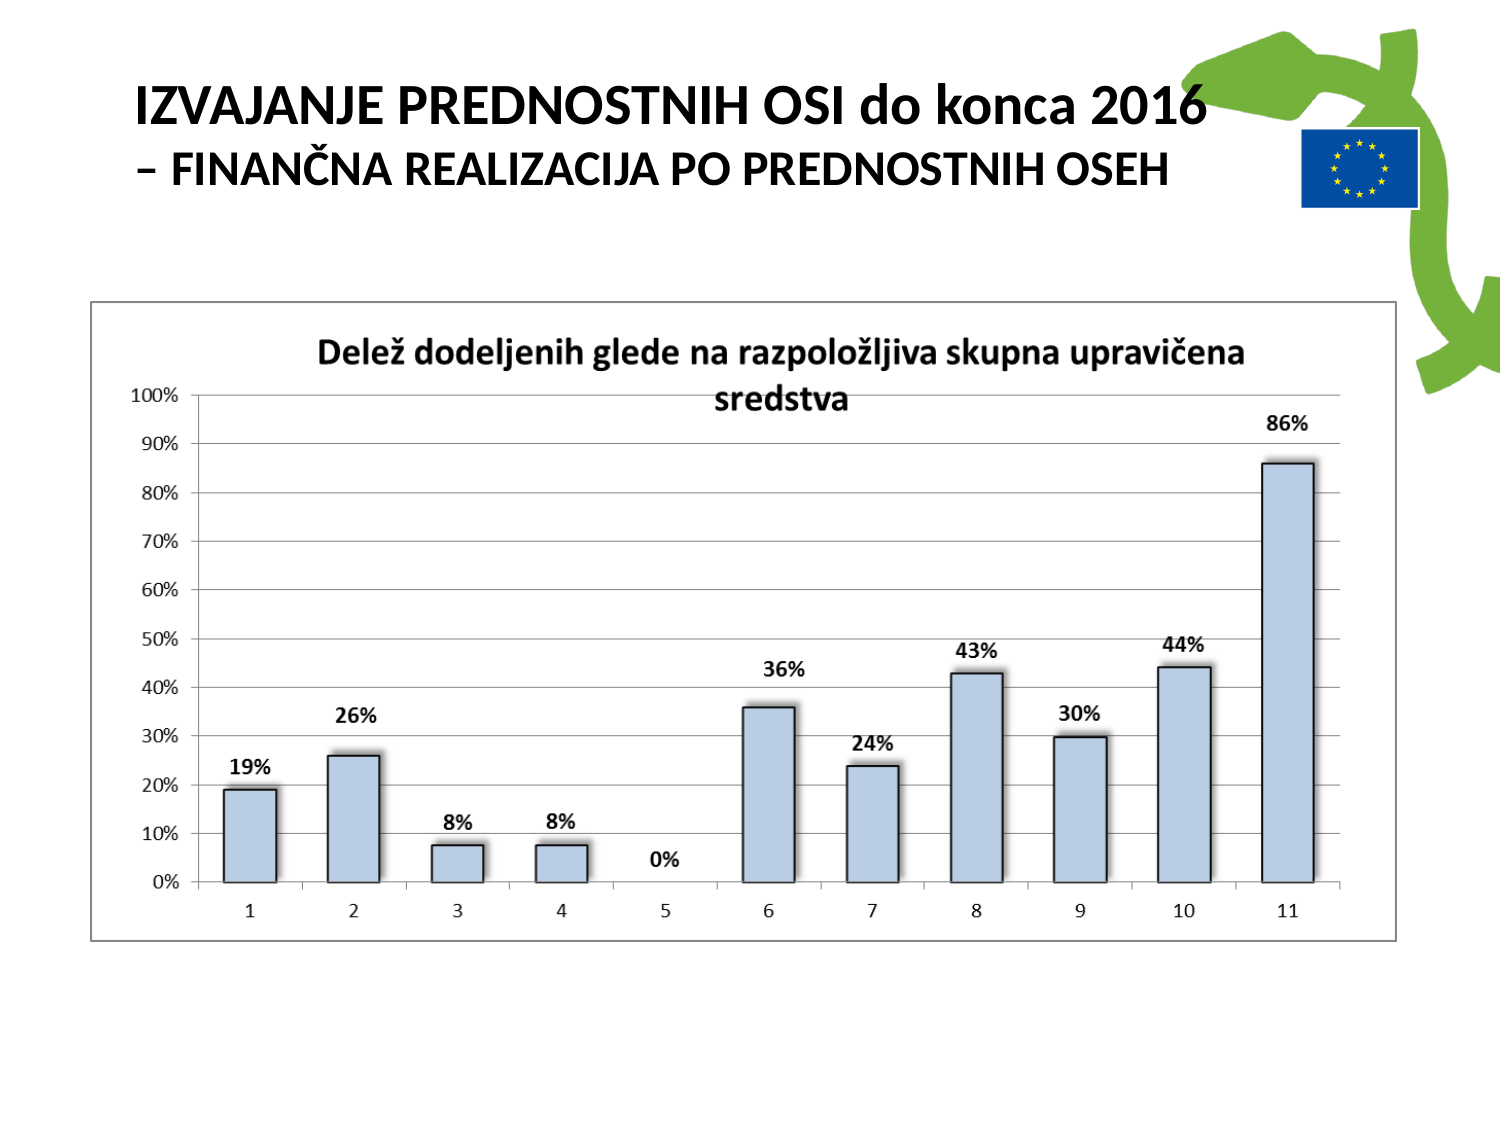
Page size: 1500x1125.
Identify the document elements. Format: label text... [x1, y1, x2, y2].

picture [90, 75, 1500, 942]
text_box IZVAJANJE PREDNOSTNIH OSI do konca 2016 – FINANČNA REALIZACIJA PO PREDNOSTNIH OSEH [120, 75, 1228, 204]
text_box [0, 1, 1500, 75]
